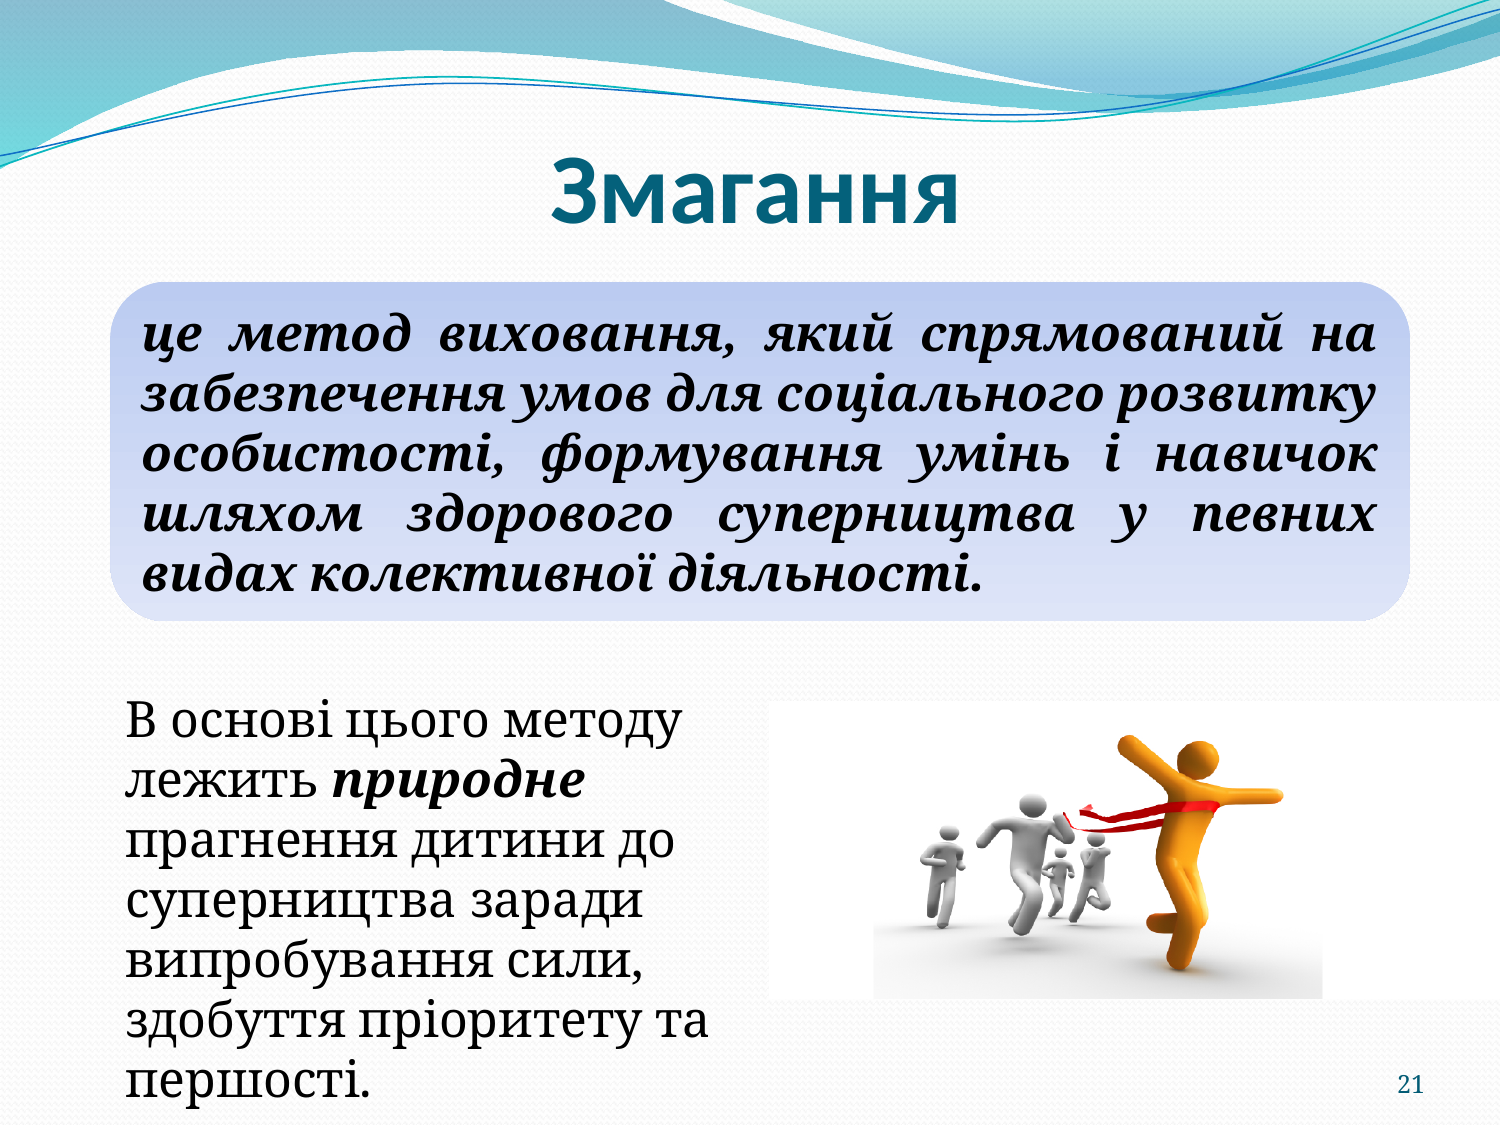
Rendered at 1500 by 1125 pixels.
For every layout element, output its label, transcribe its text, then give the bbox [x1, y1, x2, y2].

text_box це метод виховання, який спрямований на забезпечення умов для соціального розвитку особистості, формування умінь і навичок шляхом здорового суперництва у певних видах колективної діяльності. [108, 279, 1412, 624]
title Змагання [75, 115, 1438, 244]
picture [769, 701, 1500, 999]
text_box В основі цього методу лежить природне прагнення дитини до суперництва заради випробування сили, здобуття пріоритету та першості. [110, 680, 861, 1116]
slide_number 21 [1299, 1042, 1425, 1103]
